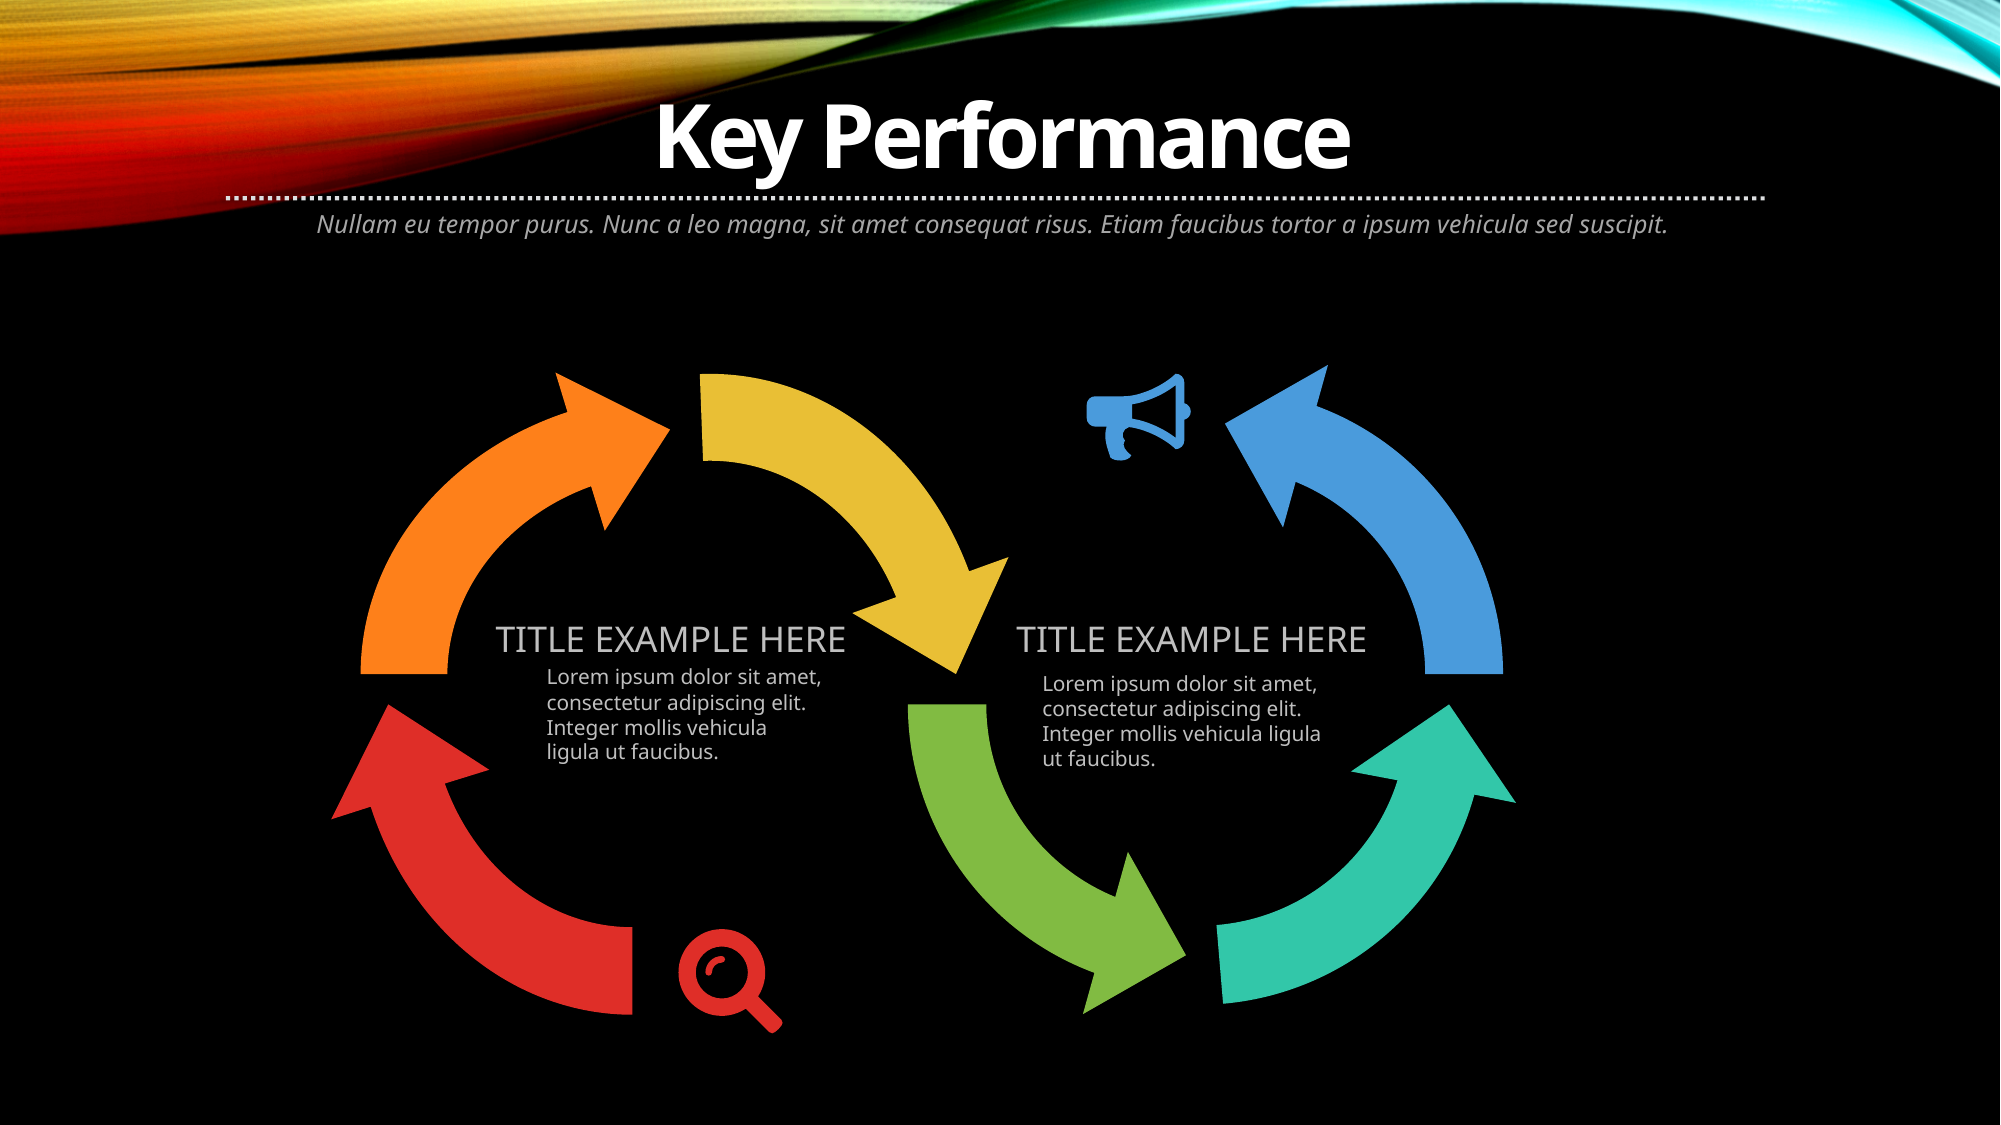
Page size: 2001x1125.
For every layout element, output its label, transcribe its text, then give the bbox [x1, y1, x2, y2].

text_box Key Performance [642, 74, 1365, 192]
text_box [331, 704, 633, 1015]
picture [0, 0, 2000, 237]
text_box TITLE EXAMPLE HERE [1013, 612, 1375, 663]
text_box [907, 704, 1187, 1015]
text_box [1224, 364, 1504, 675]
text_box [1086, 373, 1191, 461]
text_box Lorem ipsum dolor sit amet, consectetur adipiscing elit. Integer mollis vehicula ligula ut faucibus. [1042, 670, 1328, 740]
text_box [1216, 704, 1517, 1004]
text_box TITLE EXAMPLE HERE [492, 612, 854, 663]
text_box [360, 372, 671, 675]
text_box [678, 929, 783, 1034]
text_box Lorem ipsum dolor sit amet, consectetur adipiscing elit. Integer mollis vehicula ligula ut faucibus. [546, 664, 825, 756]
text_box Nullam eu tempor purus. Nunc a leo magna, sit amet consequat risus. Etiam faucibus tortor a ipsum vehicula sed suscipit. [117, 203, 1878, 244]
text_box [699, 373, 1009, 675]
